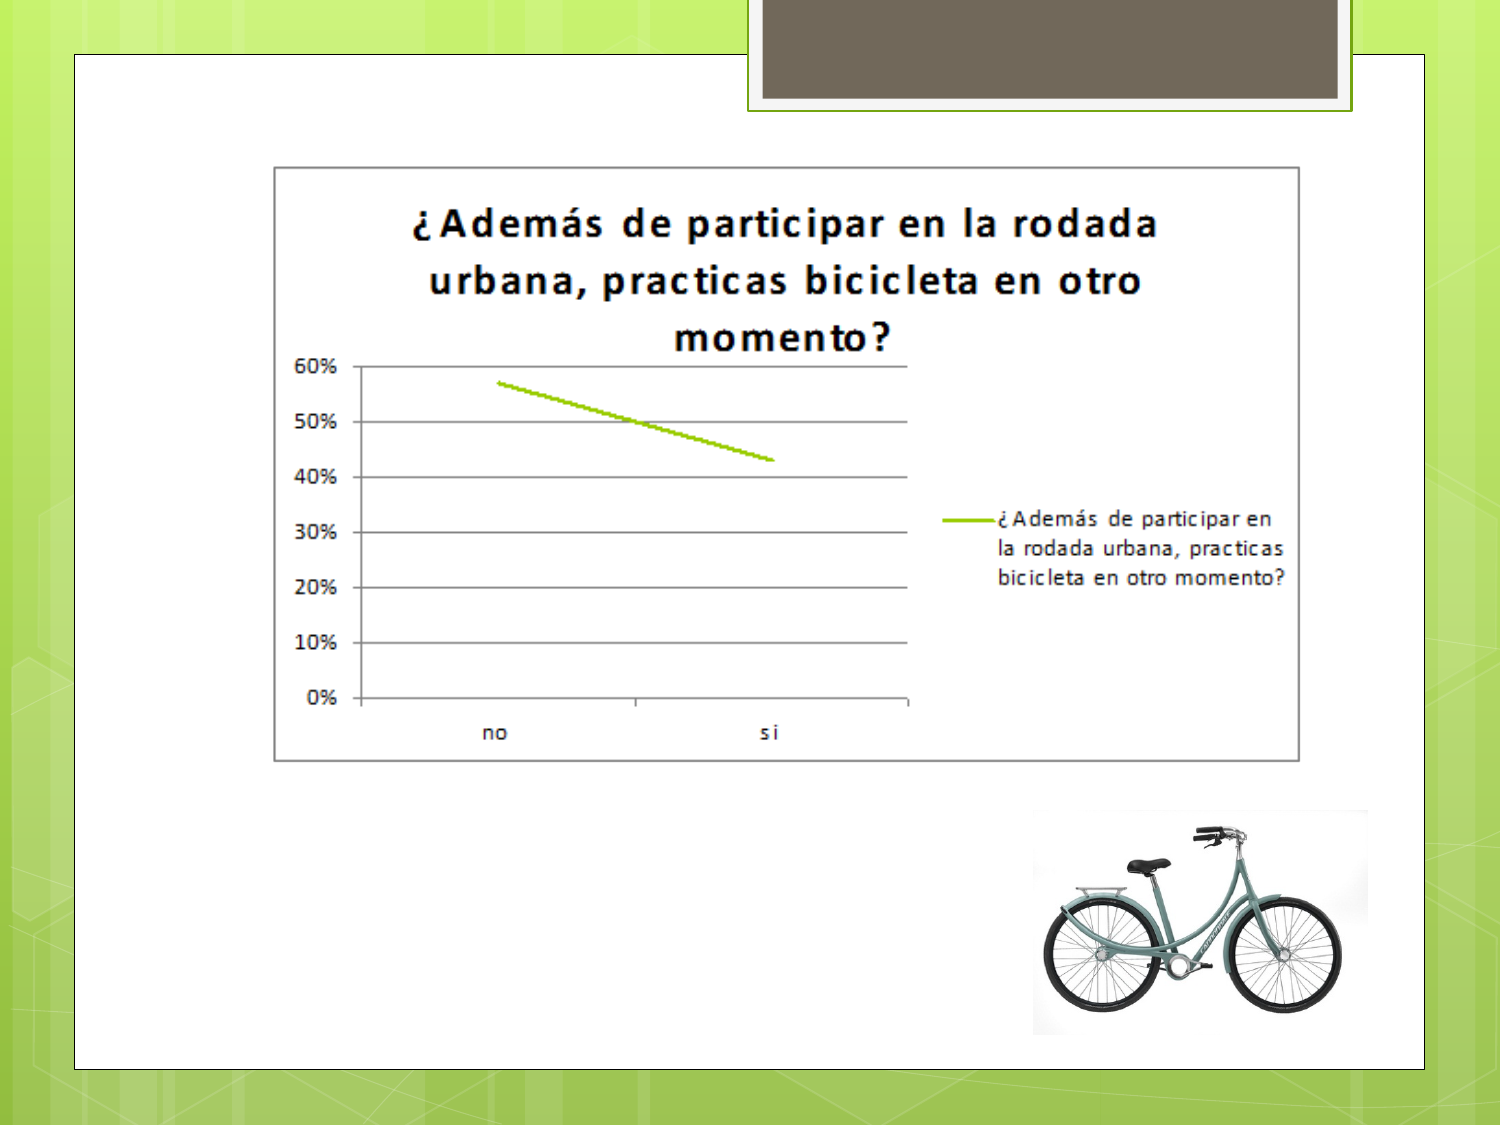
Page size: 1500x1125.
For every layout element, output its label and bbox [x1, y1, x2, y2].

list [265, 160, 1313, 776]
picture [1033, 810, 1368, 1036]
